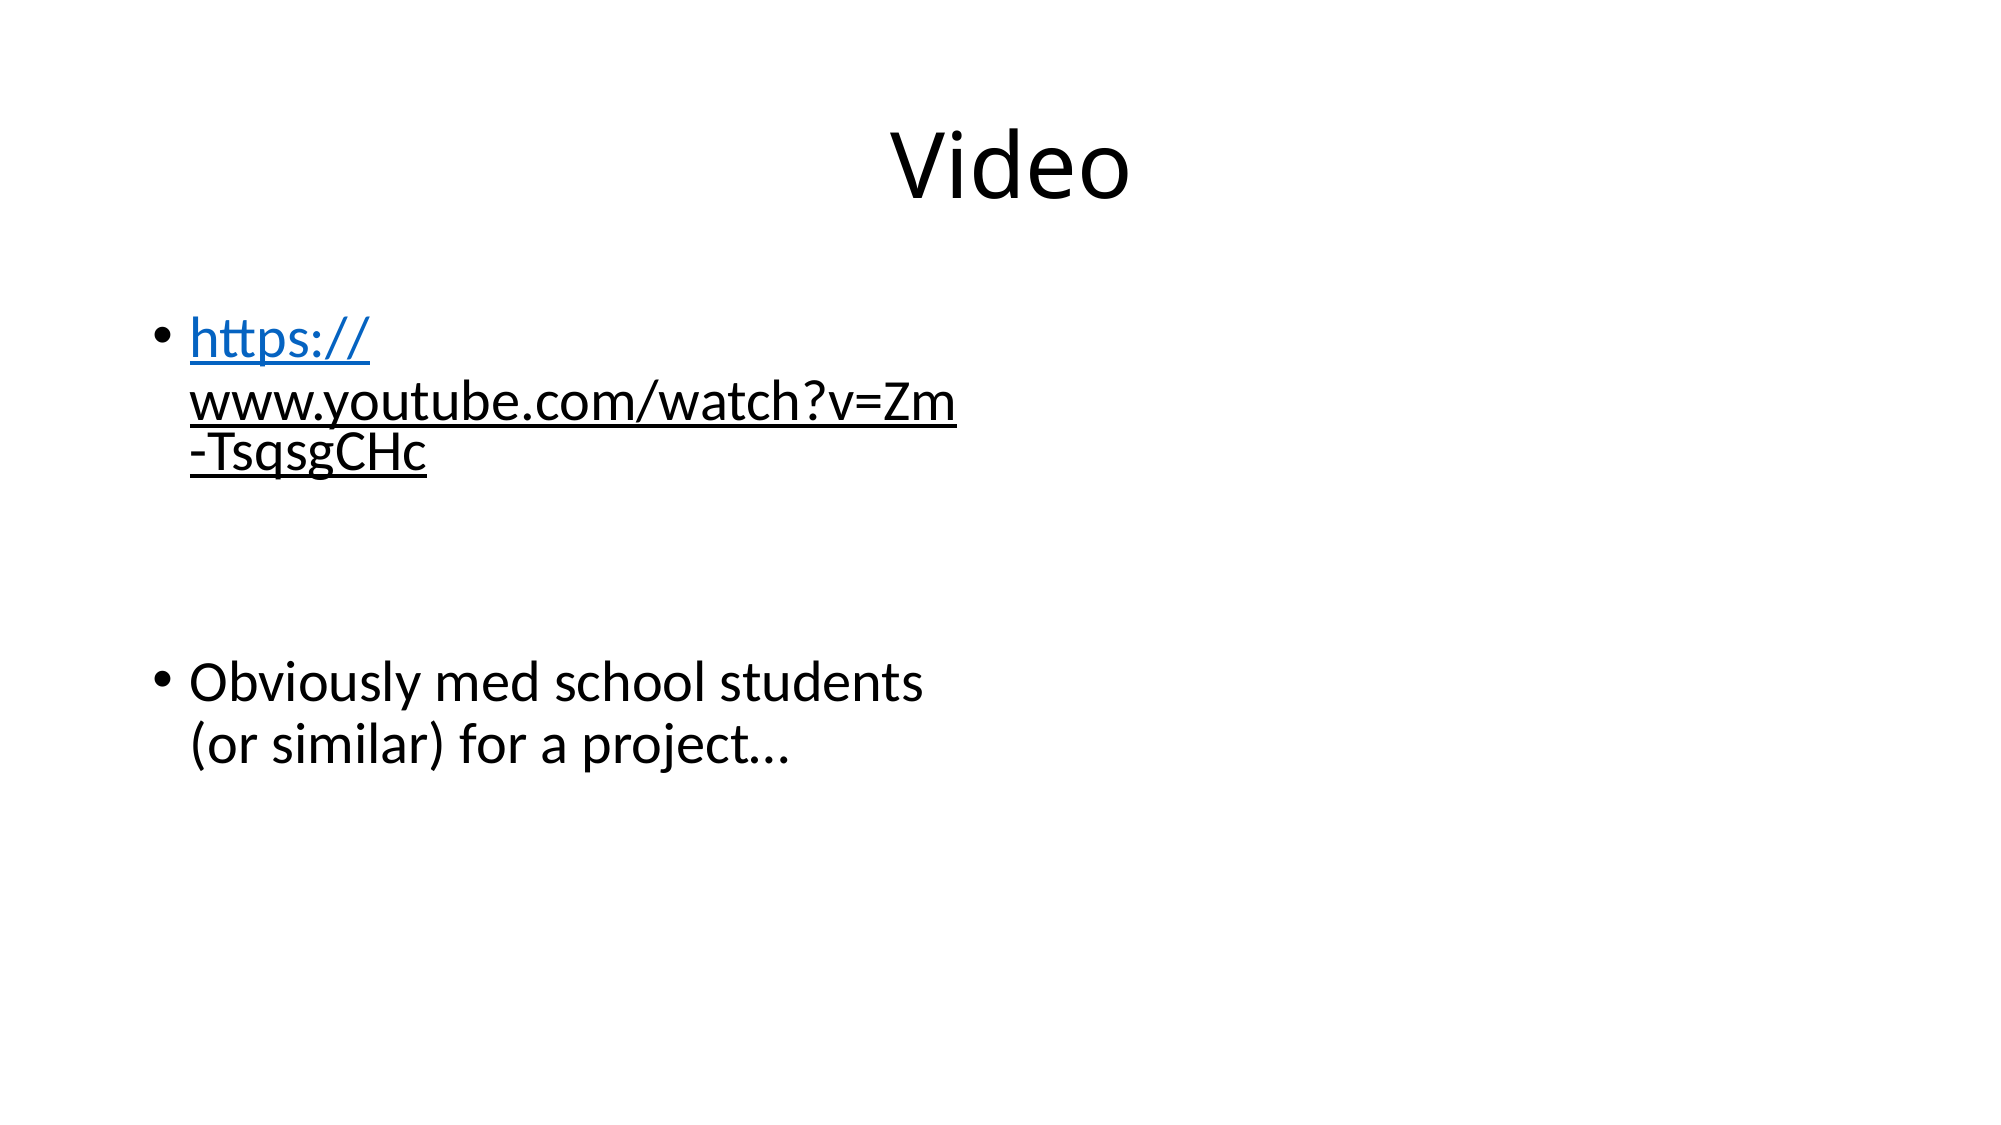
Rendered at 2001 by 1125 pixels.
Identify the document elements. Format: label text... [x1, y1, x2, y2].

list https://www.youtube.com/watch?v=Zm-TsqsgCHc Obviously med school students (or similar) for a project… [137, 299, 988, 1014]
title Video [137, 59, 1863, 278]
